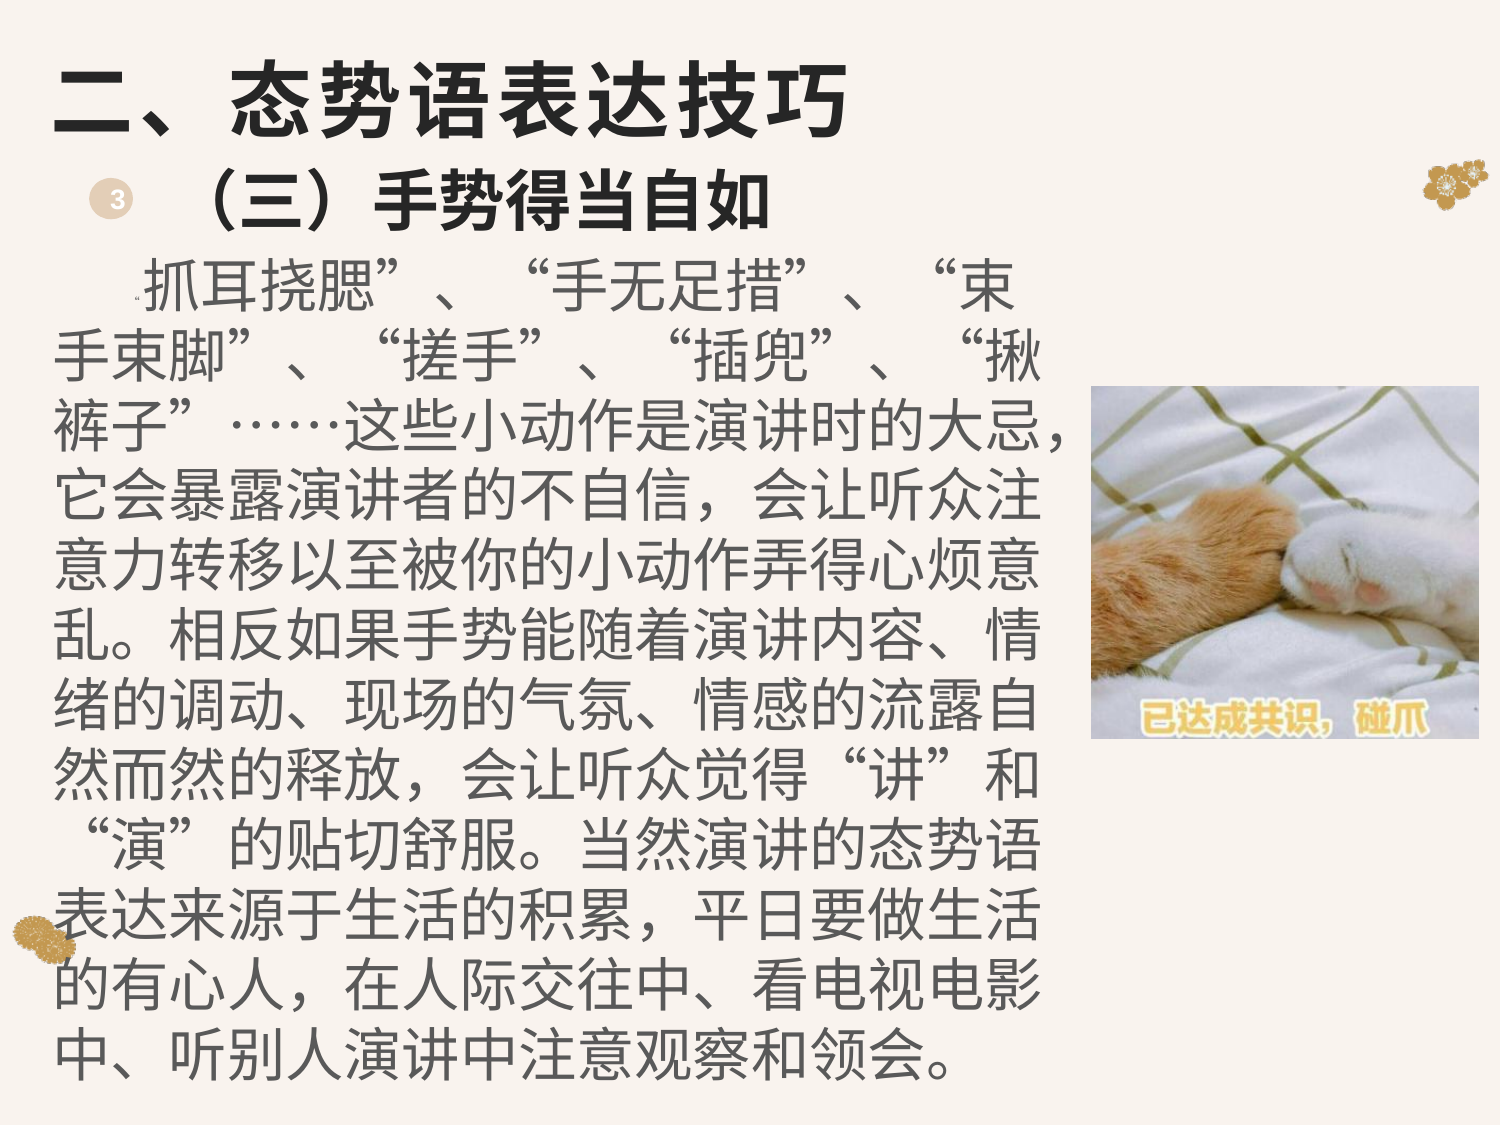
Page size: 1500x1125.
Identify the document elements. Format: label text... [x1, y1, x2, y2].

text_box “抓耳挠腮”、“手无足措”、“束手束脚”、“搓手”、“插兜”、“揪裤子”……这些小动作是演讲时的大忌，它会暴露演讲者的不自信，会让听众注意力转移以至被你的小动作弄得心烦意乱。相反如果手势能随着演讲内容、情绪的调动、现场的气氛、情感的流露自然而然的释放，会让听众觉得“讲”和“演”的贴切舒服。当然演讲的态势语表达来源于生活的积累，平日要做生活的有心人，在人际交往中、看电视电影中、听别人演讲中注意观察和领会。 [37, 241, 1069, 1054]
text_box [0, 0, 1500, 1125]
picture [1091, 386, 1479, 739]
picture [1411, 140, 1500, 230]
text_box 二、态势语表达技巧 [37, 54, 1388, 142]
text_box （三）手势得当自如 [157, 151, 845, 200]
text_box 3 [88, 176, 135, 221]
picture [0, 895, 89, 985]
